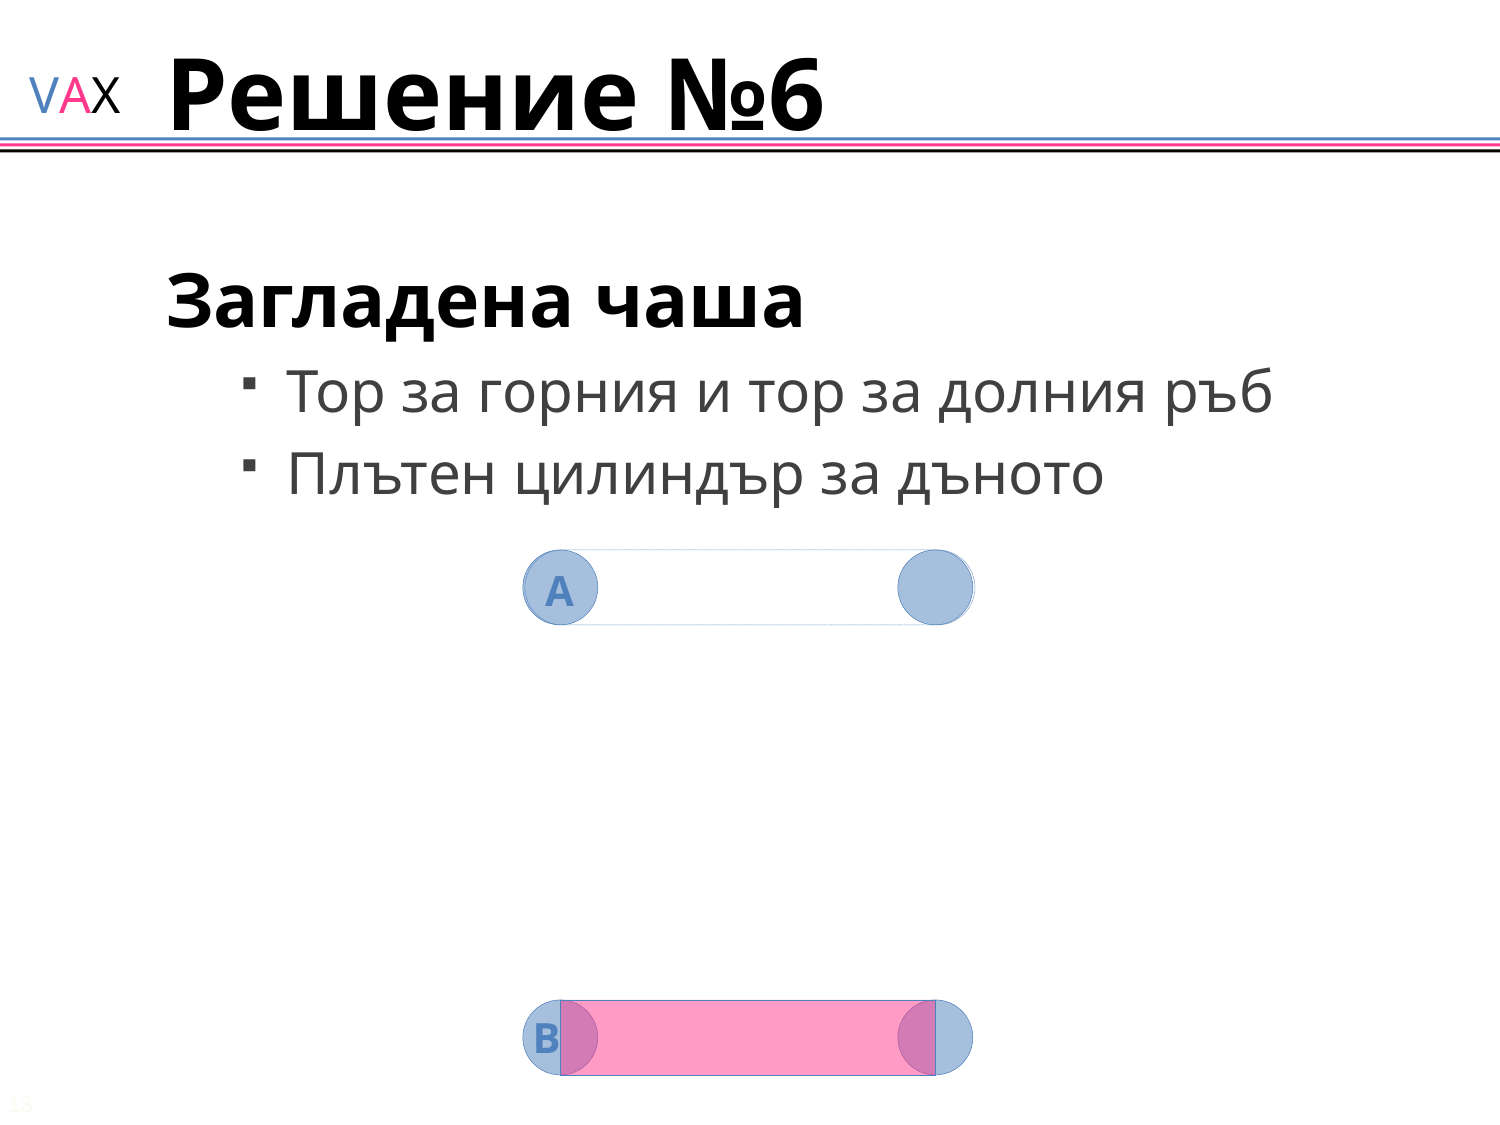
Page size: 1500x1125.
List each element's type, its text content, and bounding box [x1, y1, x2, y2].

text_box [932, 997, 975, 1077]
title Решение №6 [0, 37, 1500, 144]
text_box [539, 997, 564, 1004]
text_box [540, 547, 977, 628]
text_box B [512, 1004, 581, 1070]
text_box A [525, 557, 594, 622]
text_box [520, 569, 525, 606]
text_box [537, 1070, 558, 1077]
text_box [558, 998, 937, 1077]
list Загладена чаша Тор за горния и тор за долния ръб Плътен цилиндър за дъното [150, 200, 1488, 1113]
